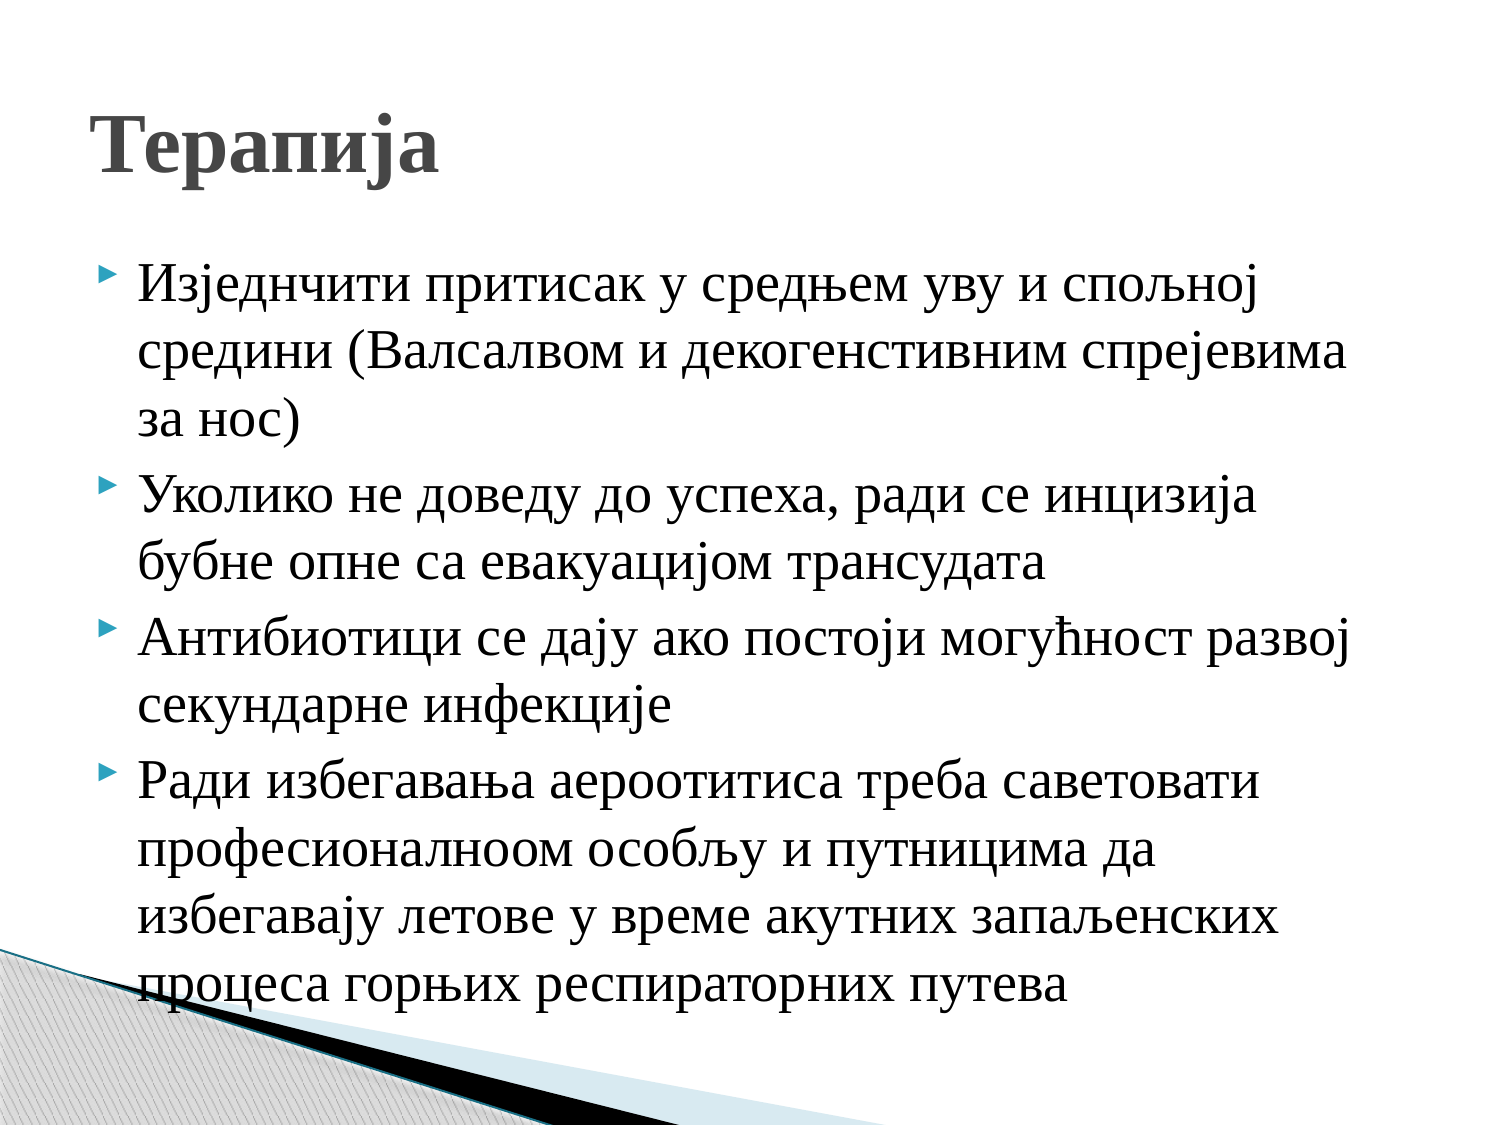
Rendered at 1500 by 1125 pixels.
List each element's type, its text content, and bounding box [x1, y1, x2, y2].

title Терапија [75, 45, 1425, 233]
list Изједнчити притисак у средњем уву и спољној средини (Валсалвом и декогенстивним спрејевима за нос) Уколико не доведу до успеха, ради се инцизија бубне опне са евакуацијом трансудата Антибиотици се дају ако постоји могућност развој секундарне инфекције Ради избегавања аероотитиса треба саветовати професионалноом особљу и путницима да избегавају летове у време акутних запаљенских процеса горњих респираторних путева [62, 237, 1413, 981]
